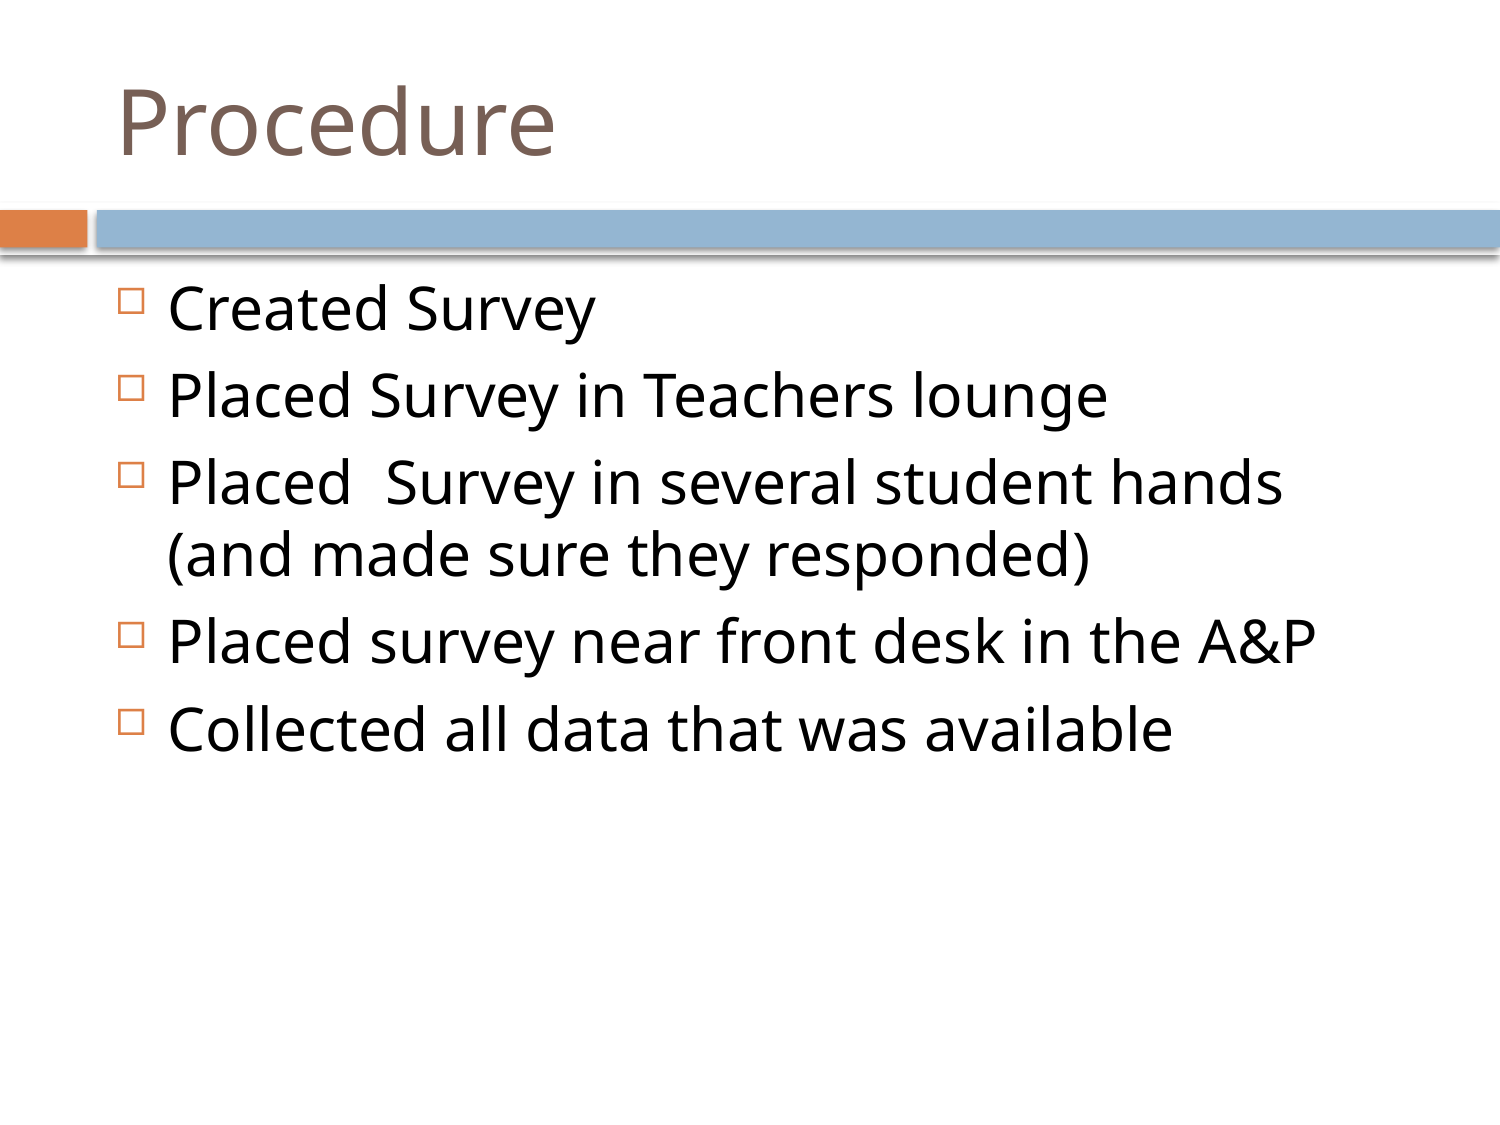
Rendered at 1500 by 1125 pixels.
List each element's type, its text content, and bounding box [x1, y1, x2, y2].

title Procedure [100, 37, 1438, 200]
list Created Survey Placed Survey in Teachers lounge Placed Survey in several student hands (and made sure they responded) Placed survey near front desk in the A&P Collected all data that was available [100, 262, 1438, 1000]
